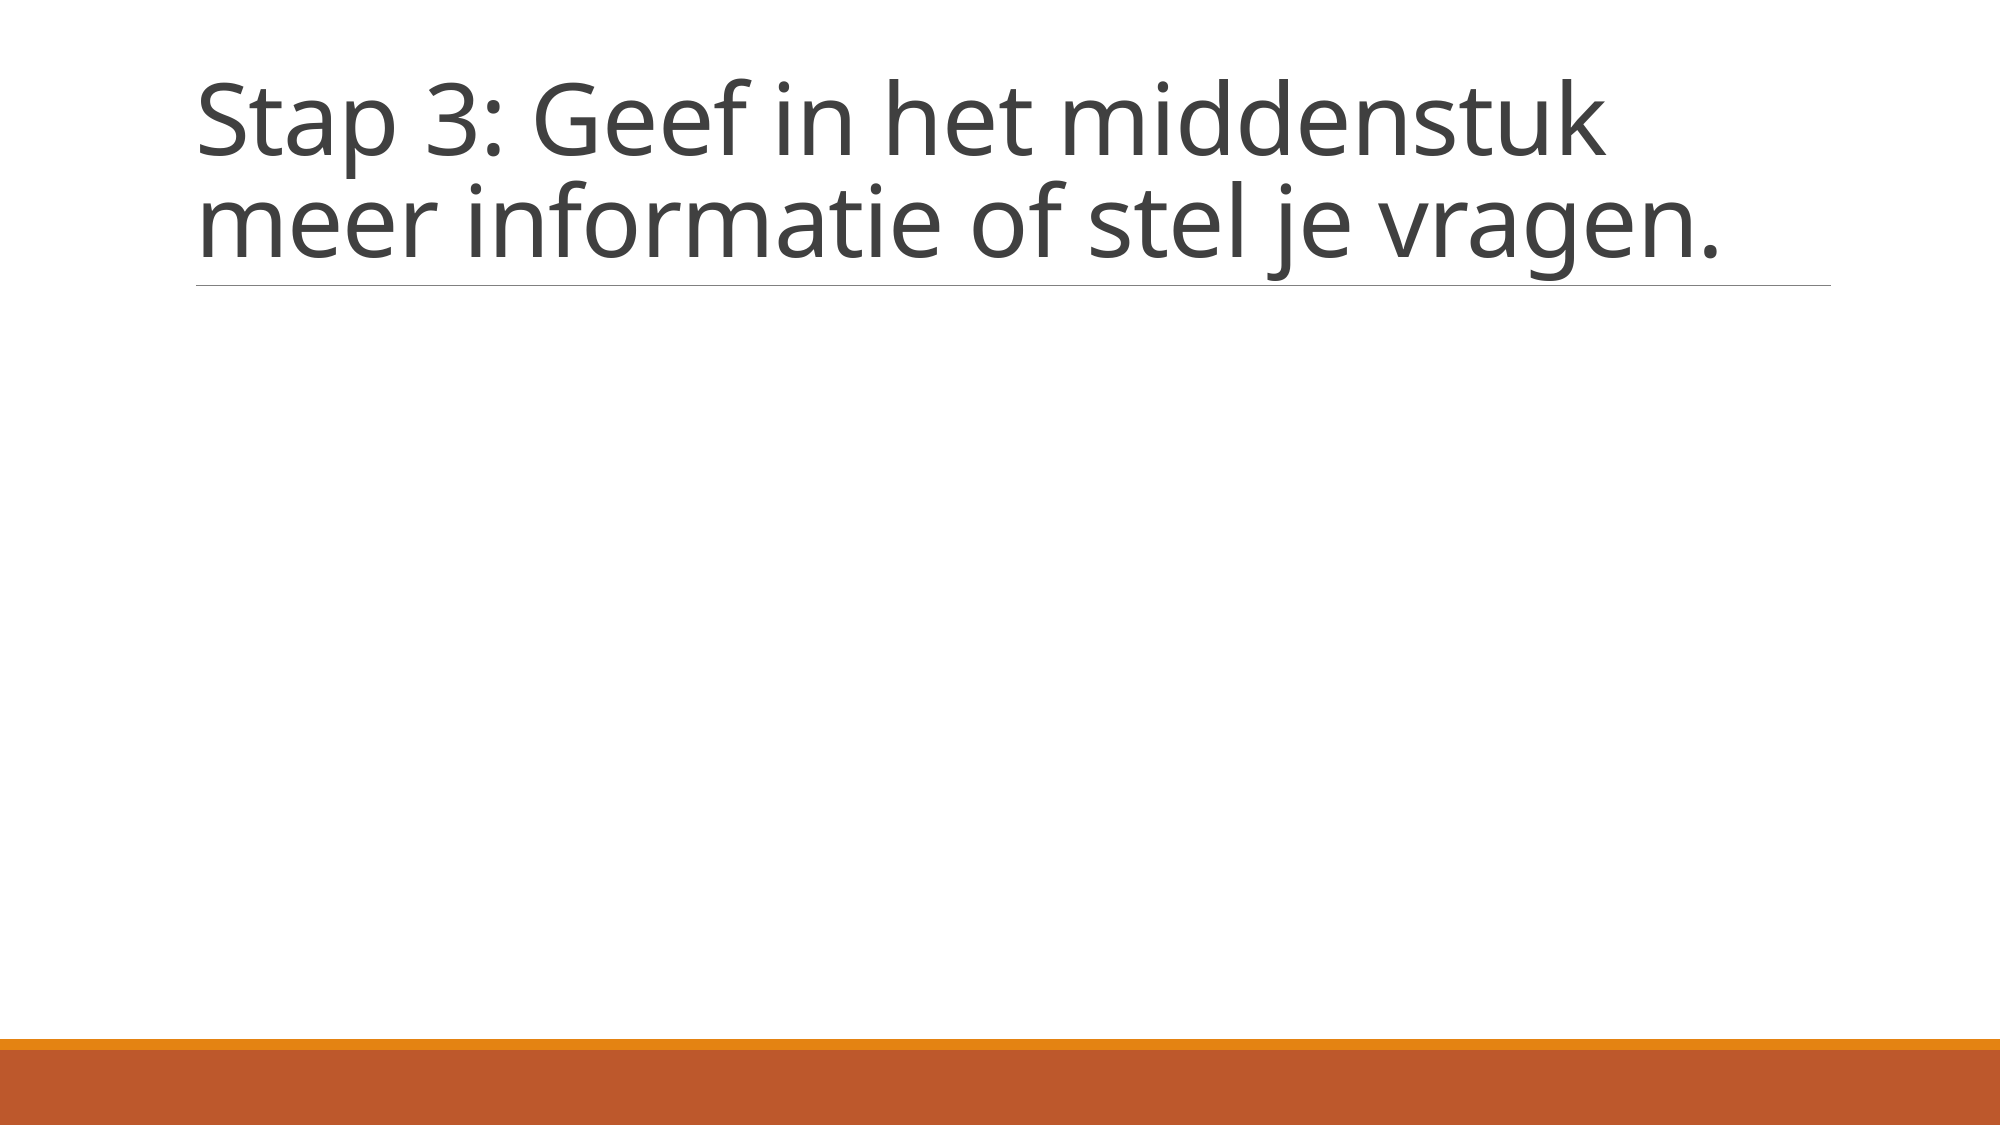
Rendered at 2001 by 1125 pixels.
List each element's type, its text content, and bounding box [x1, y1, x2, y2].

title Stap 3: Geef in het middenstuk meer informatie of stel je vragen. [180, 47, 1830, 285]
